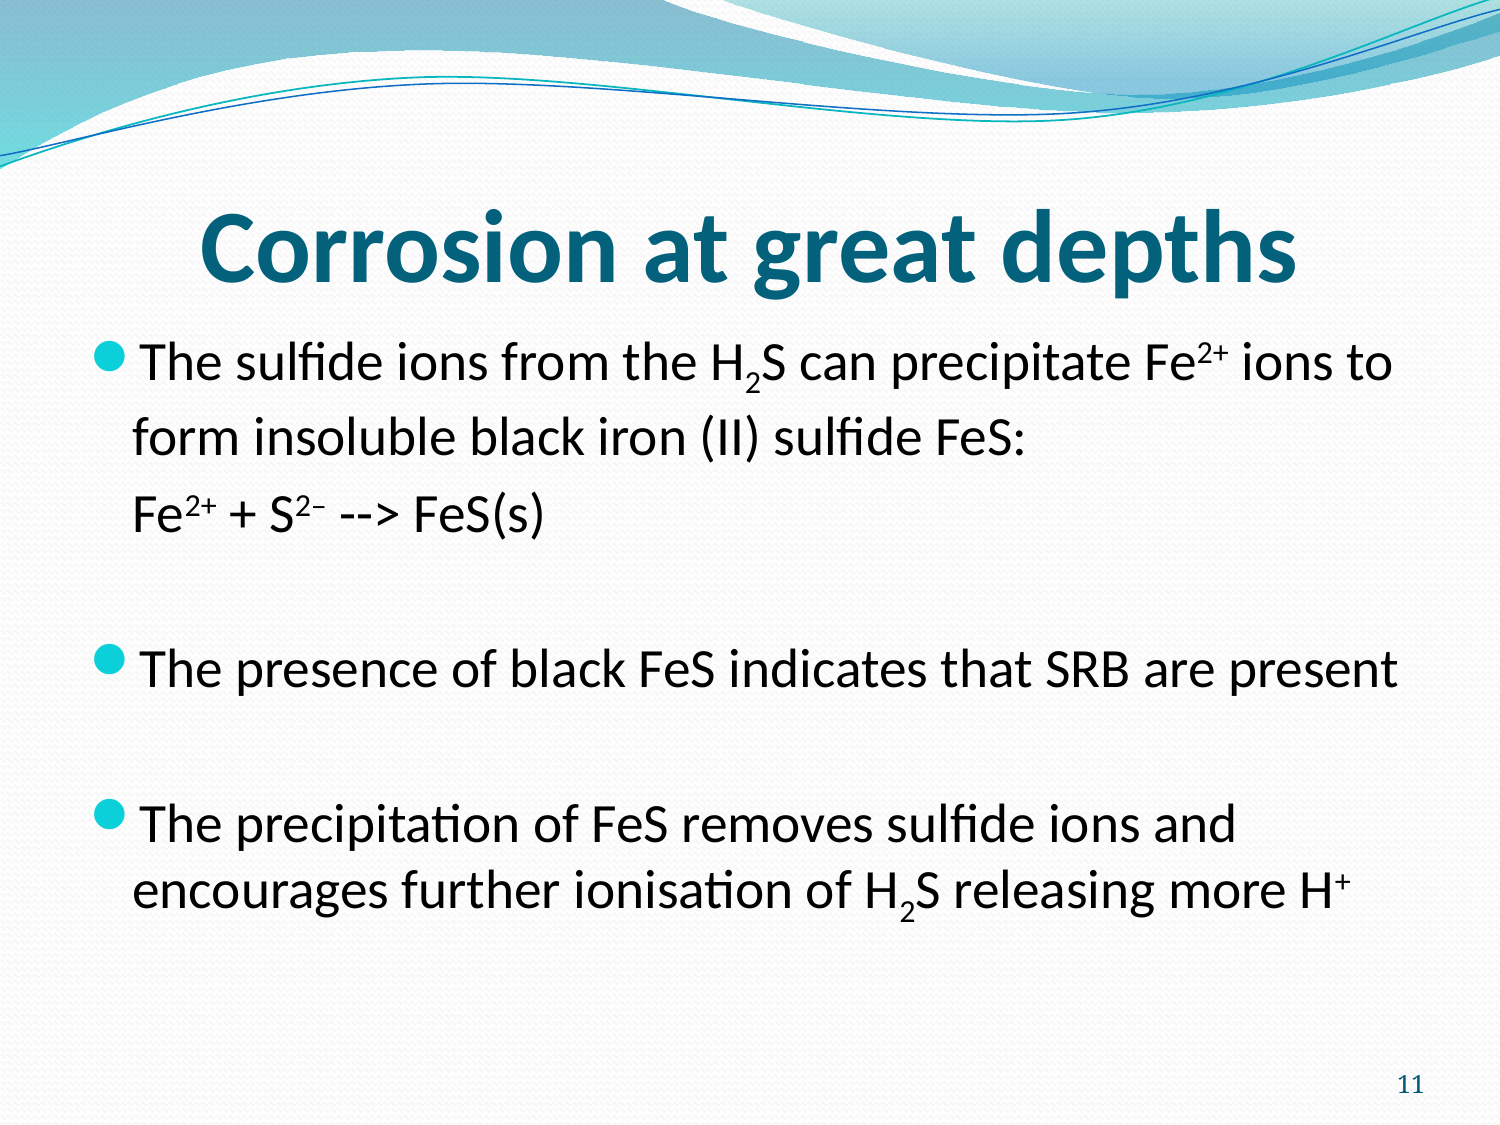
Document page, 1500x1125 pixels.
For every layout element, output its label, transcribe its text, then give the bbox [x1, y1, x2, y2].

title Corrosion at great depths [75, 115, 1425, 303]
list The sulfide ions from the H2S can precipitate Fe2+ ions to form insoluble black iron (II) sulfide FeS: Fe2+ + S2– --> FeS(s) The presence of black FeS indicates that SRB are present The precipitation of FeS removes sulfide ions and encourages further ionisation of H2S releasing more H+ [75, 317, 1425, 1038]
slide_number 11 [1299, 1042, 1425, 1103]
